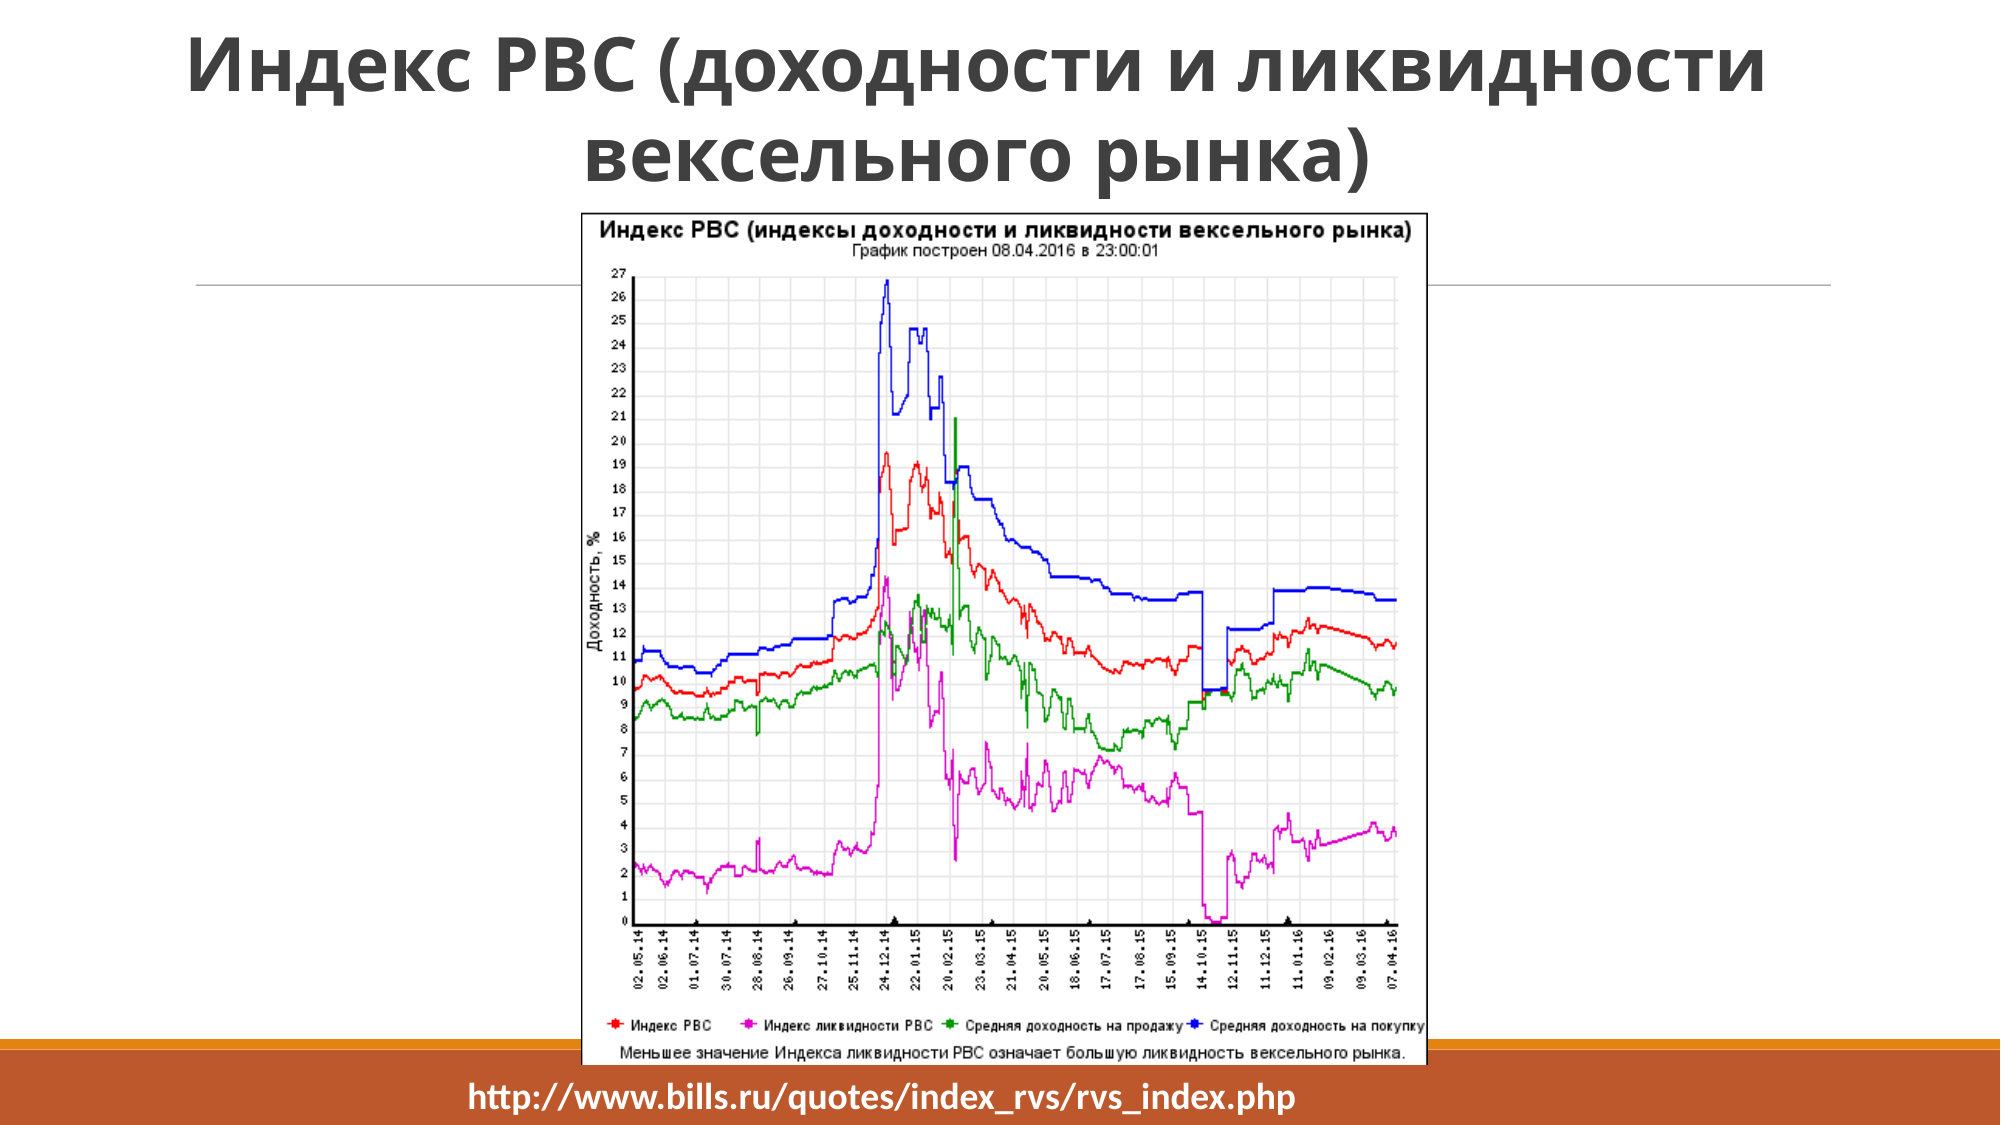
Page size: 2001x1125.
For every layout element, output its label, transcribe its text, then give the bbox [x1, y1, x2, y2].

text_box http://www.bills.ru/quotes/index_rvs/rvs_index.php [452, 1064, 1558, 1125]
text_box Индекс РВС (доходности и ликвидности вексельного рынка) [0, 0, 1974, 204]
picture [581, 210, 1429, 1065]
